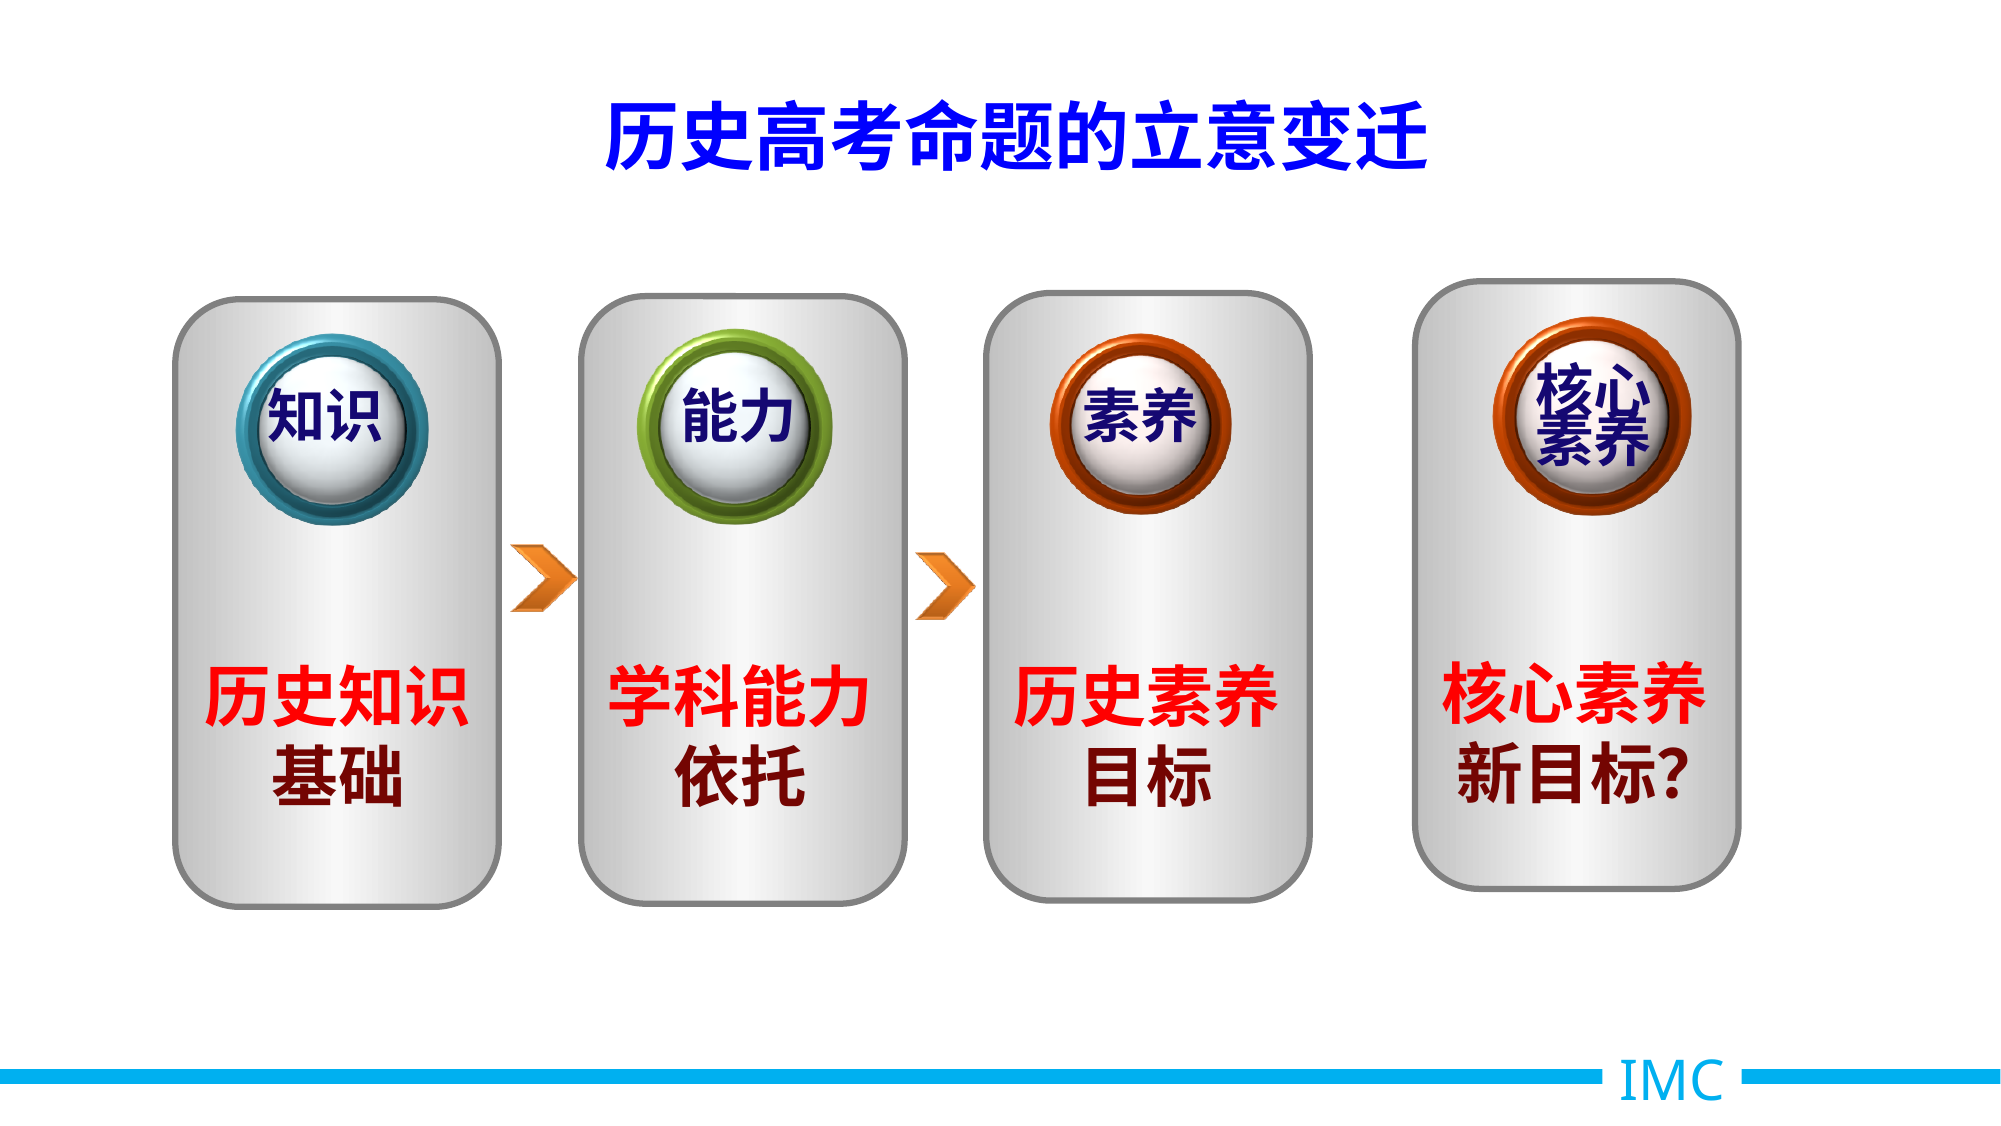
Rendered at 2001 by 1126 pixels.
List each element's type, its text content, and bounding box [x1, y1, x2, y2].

picture [1492, 316, 1692, 516]
picture [510, 543, 578, 613]
text_box 核心素养 新目标？ [1375, 644, 1774, 820]
picture [235, 332, 429, 526]
text_box [986, 292, 1310, 901]
picture [1049, 332, 1232, 515]
text_box [1415, 281, 1739, 644]
text_box 历史高考命题的立意变迁 [590, 81, 1481, 187]
text_box [175, 299, 499, 907]
text_box 历史知识 基础 [178, 647, 499, 822]
text_box 学科能力 依托 [579, 647, 901, 822]
text_box [1415, 820, 1739, 889]
text_box 历史素养 目标 [986, 647, 1308, 822]
picture [915, 551, 976, 621]
picture [636, 328, 833, 525]
text_box [581, 296, 905, 904]
